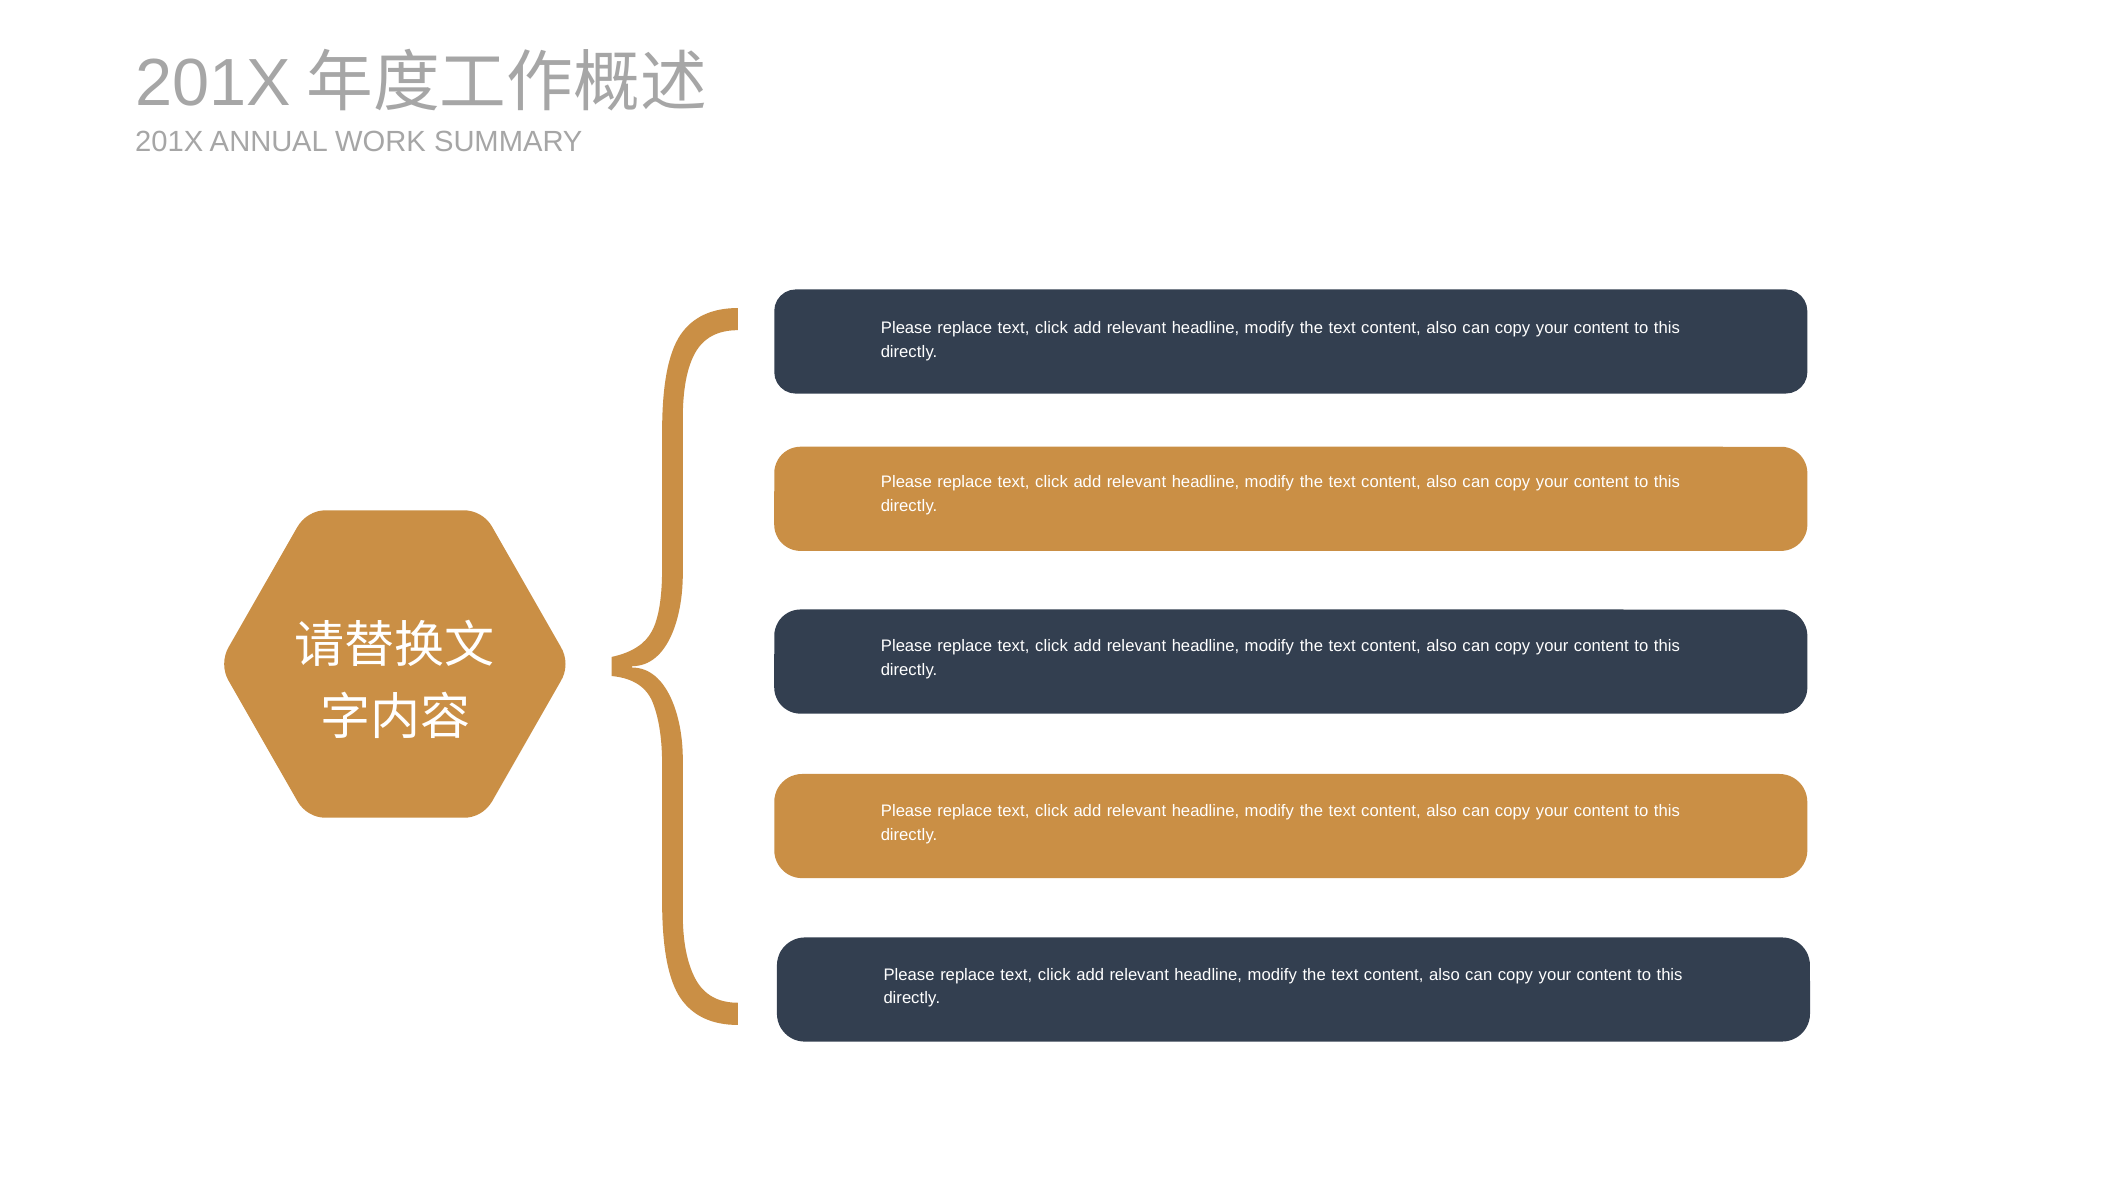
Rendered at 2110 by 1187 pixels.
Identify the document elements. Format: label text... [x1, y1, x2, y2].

text_box [224, 510, 566, 818]
text_box [775, 936, 1812, 1043]
text_box 201X年度工作概述 [135, 38, 783, 119]
text_box Please replace text, click add relevant headline, modify the text content, also can copy your content to this directly. [880, 631, 1682, 680]
text_box [611, 308, 738, 1025]
text_box Please replace text, click add relevant headline, modify the text content, also can copy your content to this directly. [880, 795, 1682, 844]
text_box Please replace text, click add relevant headline, modify the text content, also can copy your content to this directly. [880, 467, 1682, 516]
text_box [773, 288, 1809, 395]
text_box [773, 608, 1809, 715]
text_box Please replace text, click add relevant headline, modify the text content, also can copy your content to this directly. [880, 312, 1682, 361]
text_box [773, 445, 1809, 552]
text_box 201X ANNUAL WORK SUMMARY [135, 122, 596, 158]
text_box 请替换文字内容 [290, 600, 500, 745]
text_box [773, 772, 1809, 880]
text_box Please replace text, click add relevant headline, modify the text content, also can copy your content to this directly. [883, 959, 1685, 1008]
